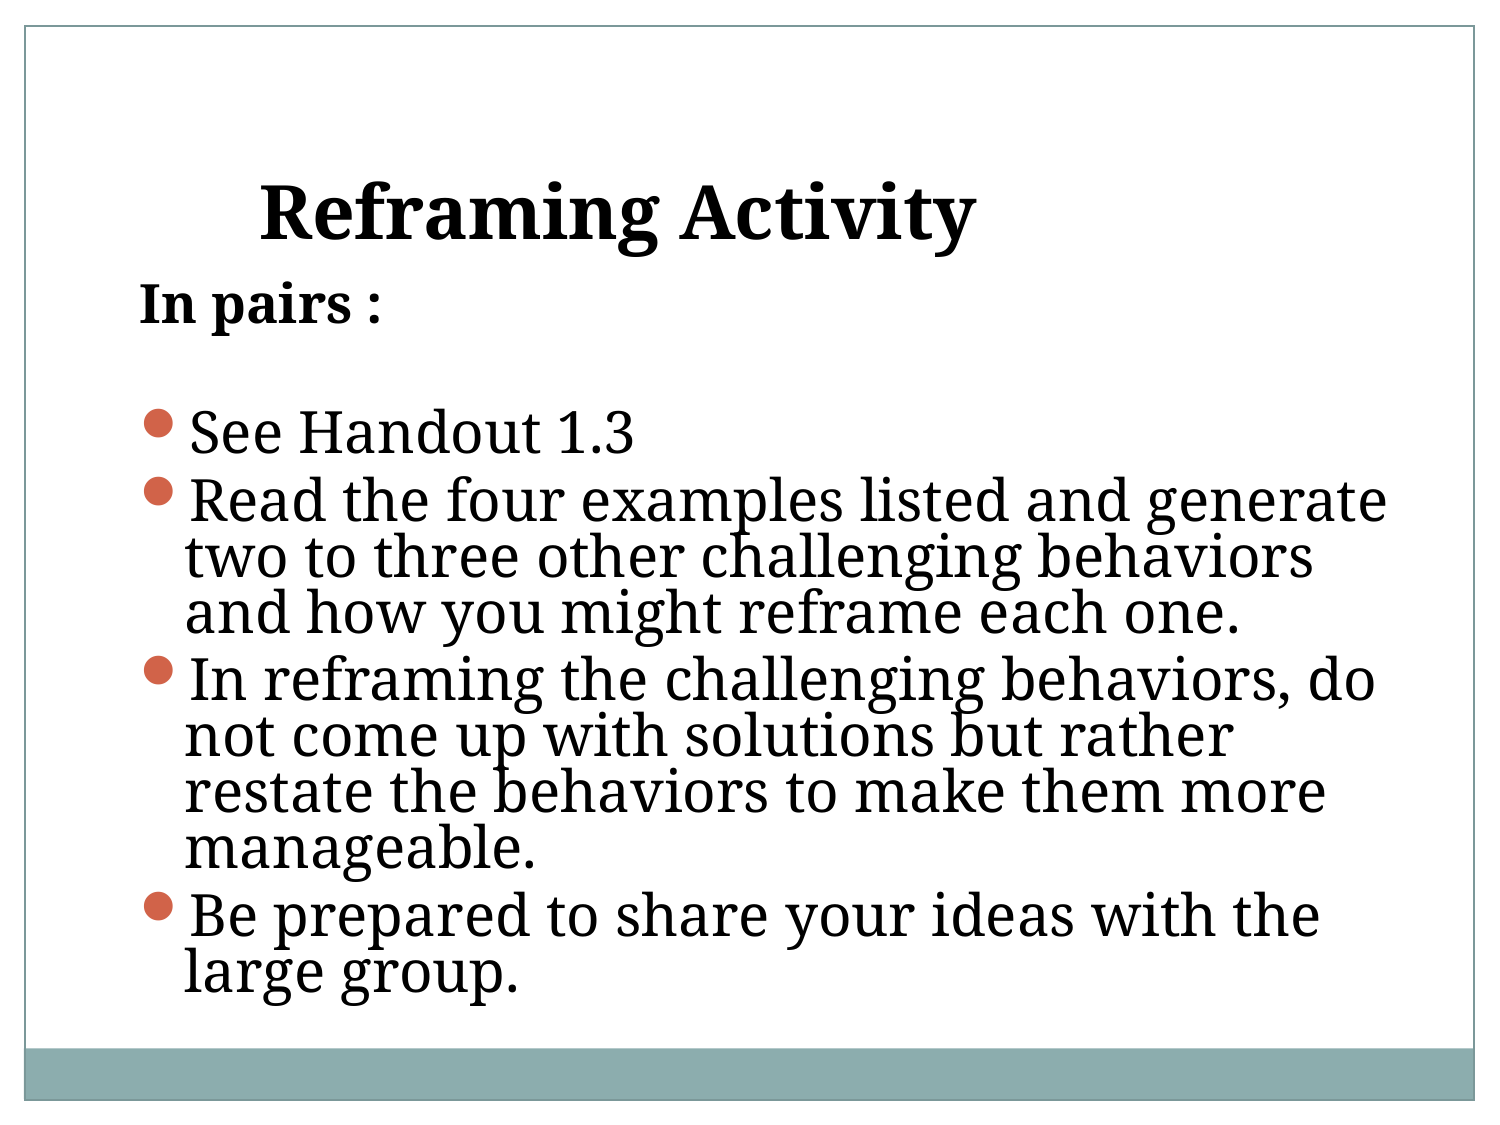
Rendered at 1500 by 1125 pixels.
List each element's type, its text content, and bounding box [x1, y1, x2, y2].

title Reframing Activity [137, 112, 1100, 263]
list In pairs : See Handout 1.3 Read the four examples listed and generate two to three other challenging behaviors and how you might reframe each one. In reframing the challenging behaviors, do not come up with solutions but rather restate the behaviors to make them more manageable. Be prepared to share your ideas with the large group. [125, 275, 1425, 1000]
